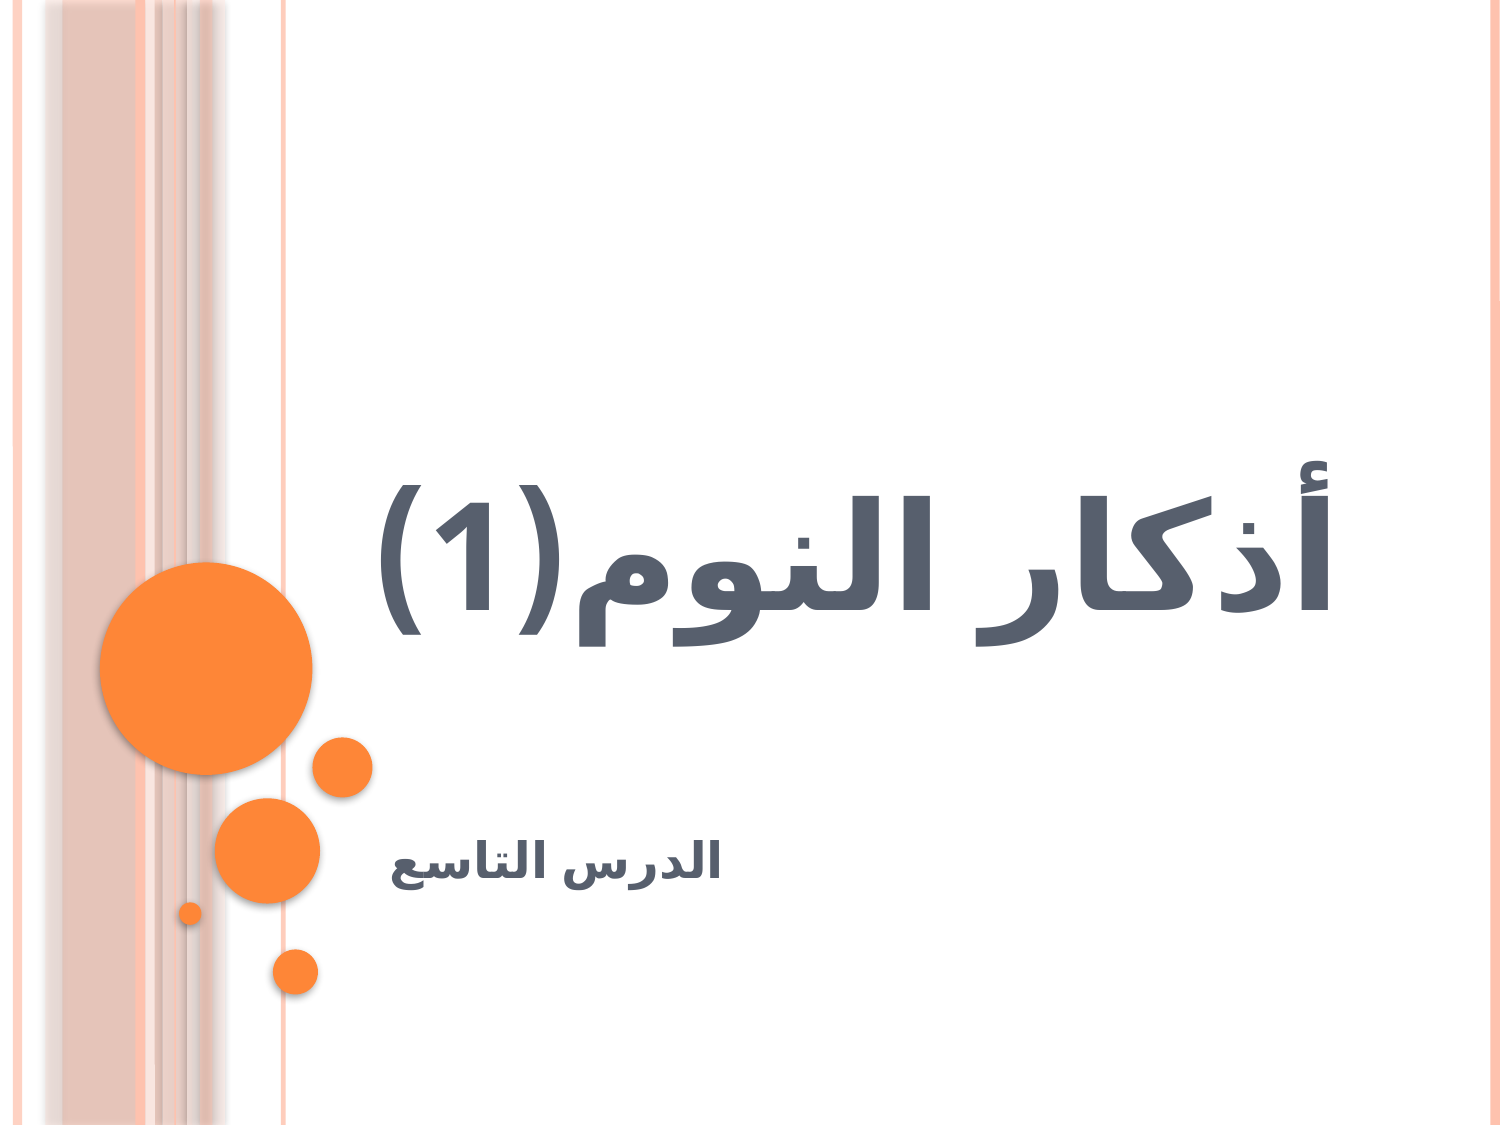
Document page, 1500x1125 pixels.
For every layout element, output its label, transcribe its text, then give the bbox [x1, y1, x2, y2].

title أذكار النوم(1) [350, 337, 1363, 649]
subtitle الدرس التاسع [375, 820, 1388, 1046]
